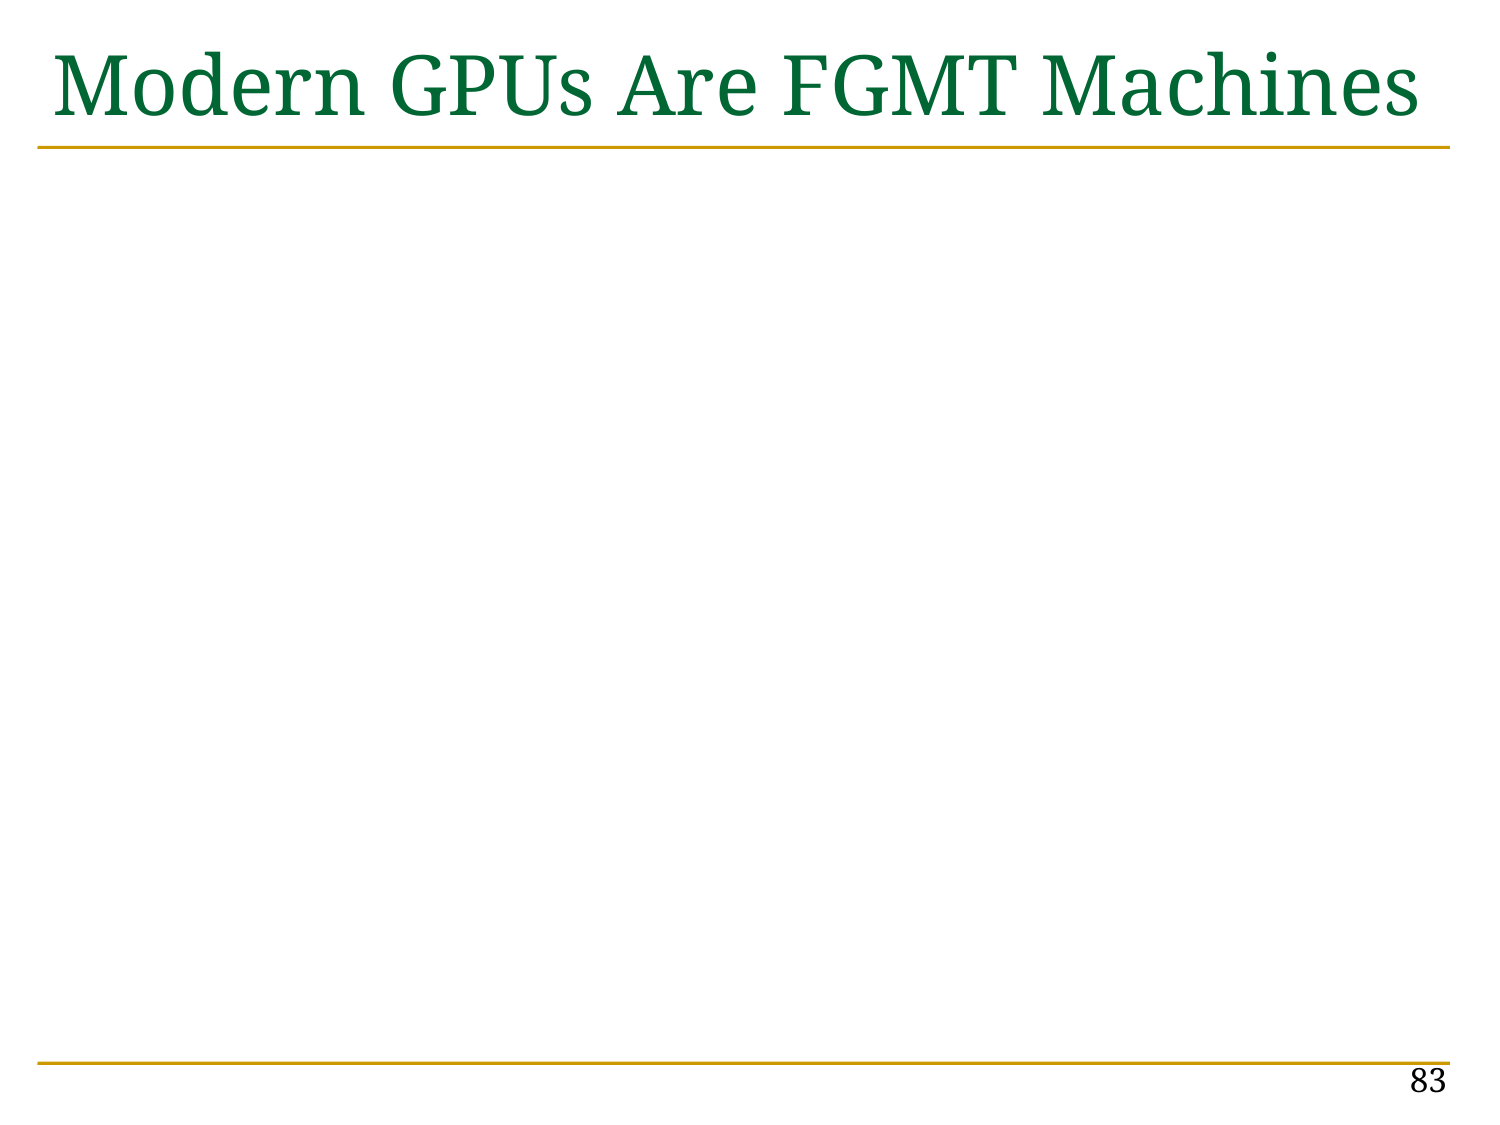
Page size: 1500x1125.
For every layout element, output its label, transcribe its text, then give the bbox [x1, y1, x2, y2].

slide_number 83 [1111, 1036, 1462, 1112]
title Modern GPUs Are FGMT Machines [37, 24, 1450, 200]
